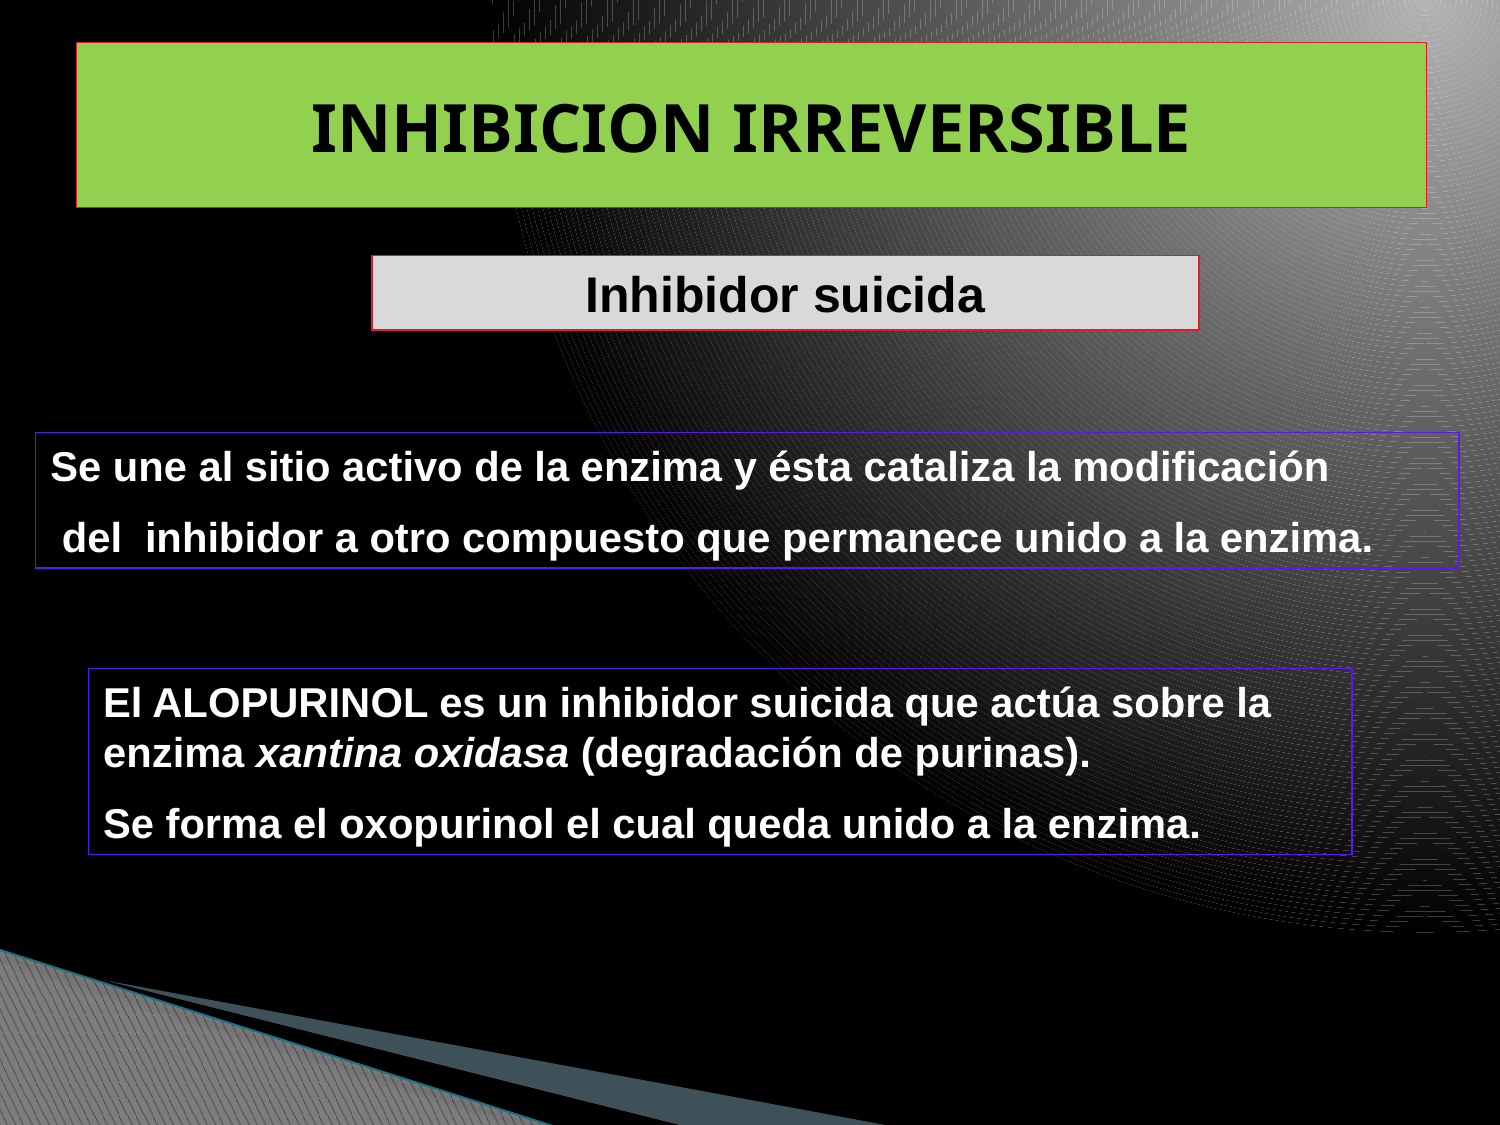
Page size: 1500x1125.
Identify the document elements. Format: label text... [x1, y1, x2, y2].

picture [0, 952, 543, 1125]
title INHIBICION IRREVERSIBLE [76, 42, 1427, 208]
text_box El ALOPURINOL es un inhibidor suicida que actúa sobre la enzima xantina oxidasa (degradación de purinas). Se forma el oxopurinol el cual queda unido a la enzima. [88, 668, 1353, 855]
text_box Inhibidor suicida [372, 255, 1199, 331]
text_box Se une al sitio activo de la enzima y ésta cataliza la modificación del inhibidor a otro compuesto que permanece unido a la enzima. [35, 432, 1459, 569]
